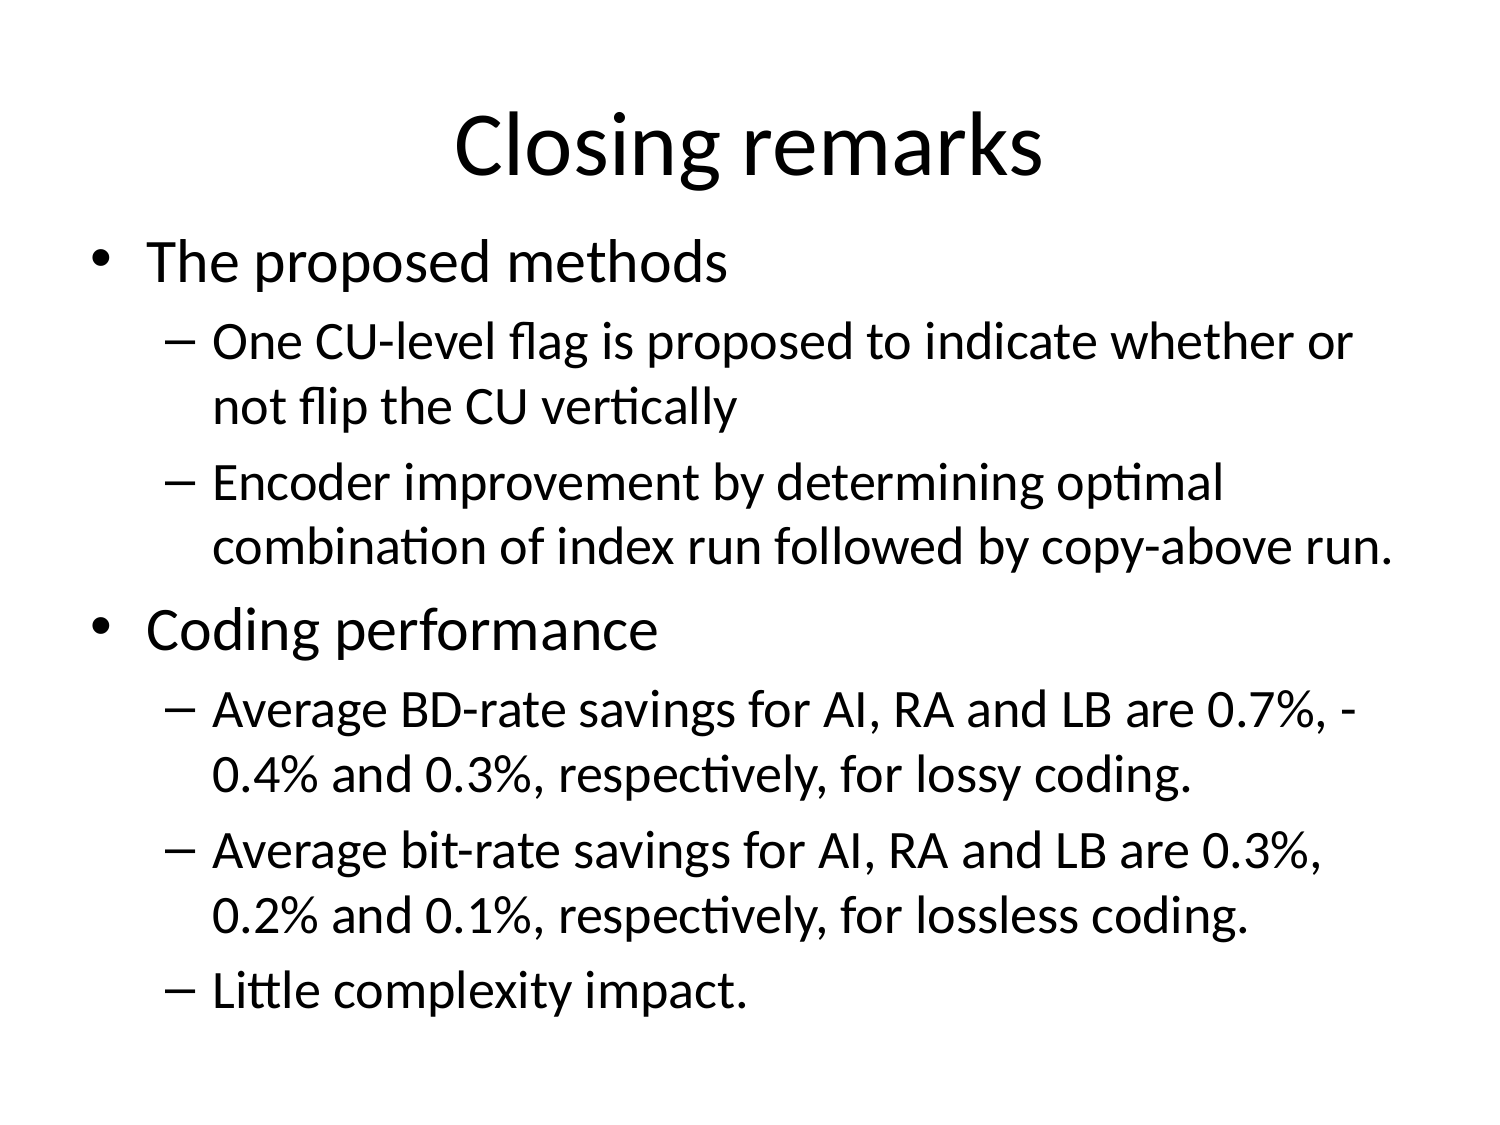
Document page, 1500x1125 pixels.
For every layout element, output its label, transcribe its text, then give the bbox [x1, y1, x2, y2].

list The proposed methods One CU-level flag is proposed to indicate whether or not flip the CU vertically Encoder improvement by determining optimal combination of index run followed by copy-above run. Coding performance Average BD-rate savings for AI, RA and LB are 0.7%, -0.4% and 0.3%, respectively, for lossy coding. Average bit-rate savings for AI, RA and LB are 0.3%, 0.2% and 0.1%, respectively, for lossless coding. Little complexity impact. [75, 212, 1425, 1038]
title Closing remarks [75, 45, 1425, 212]
